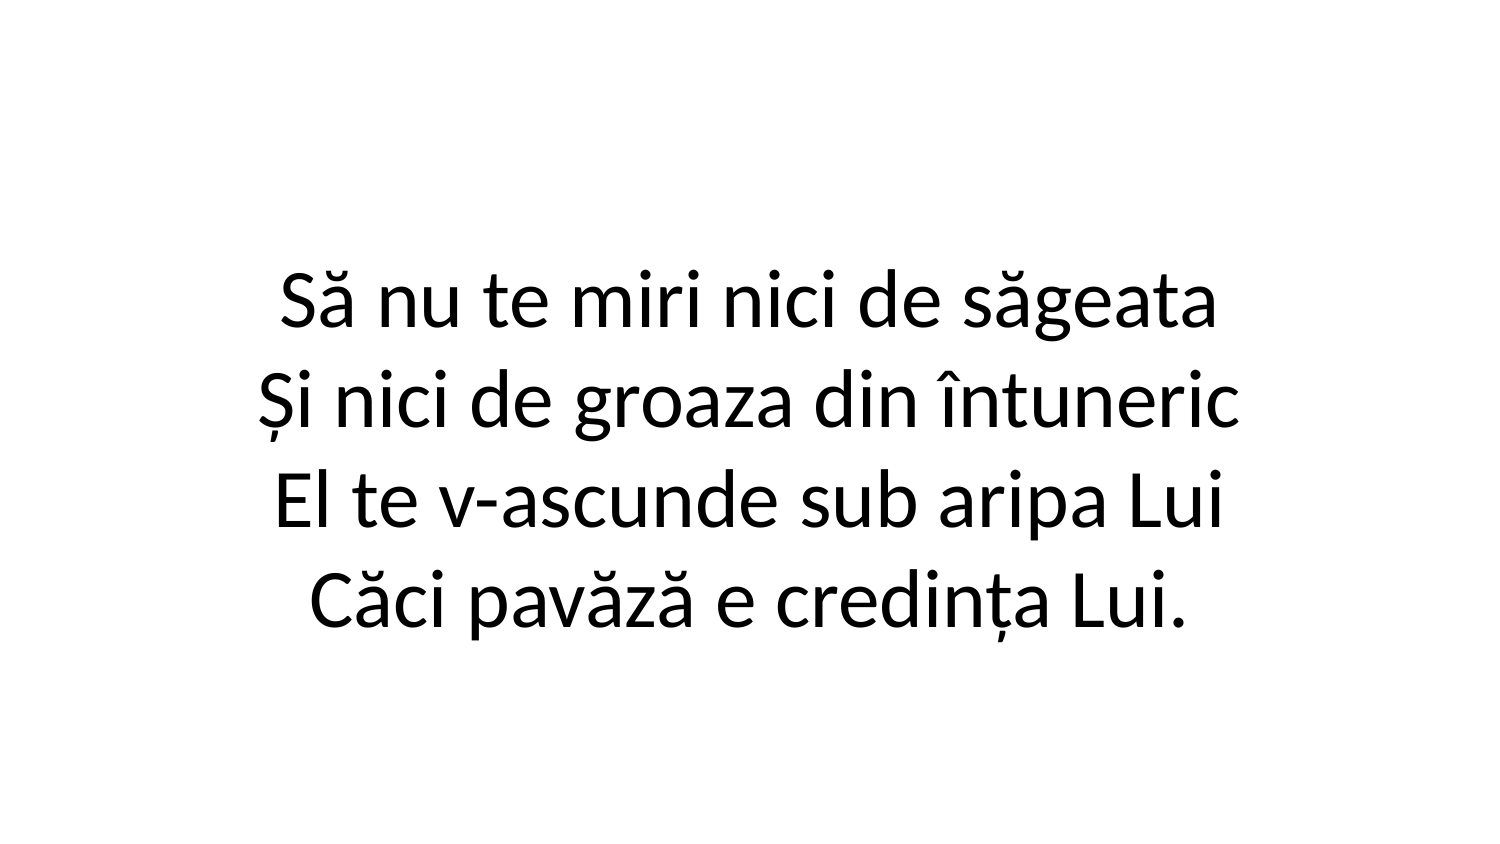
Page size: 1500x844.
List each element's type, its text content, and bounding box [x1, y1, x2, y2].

text_box Să nu te miri nici de săgeata Și nici de groaza din întuneric El te v-ascunde sub aripa Lui Căci pavăză e credința Lui. [242, 192, 1258, 652]
